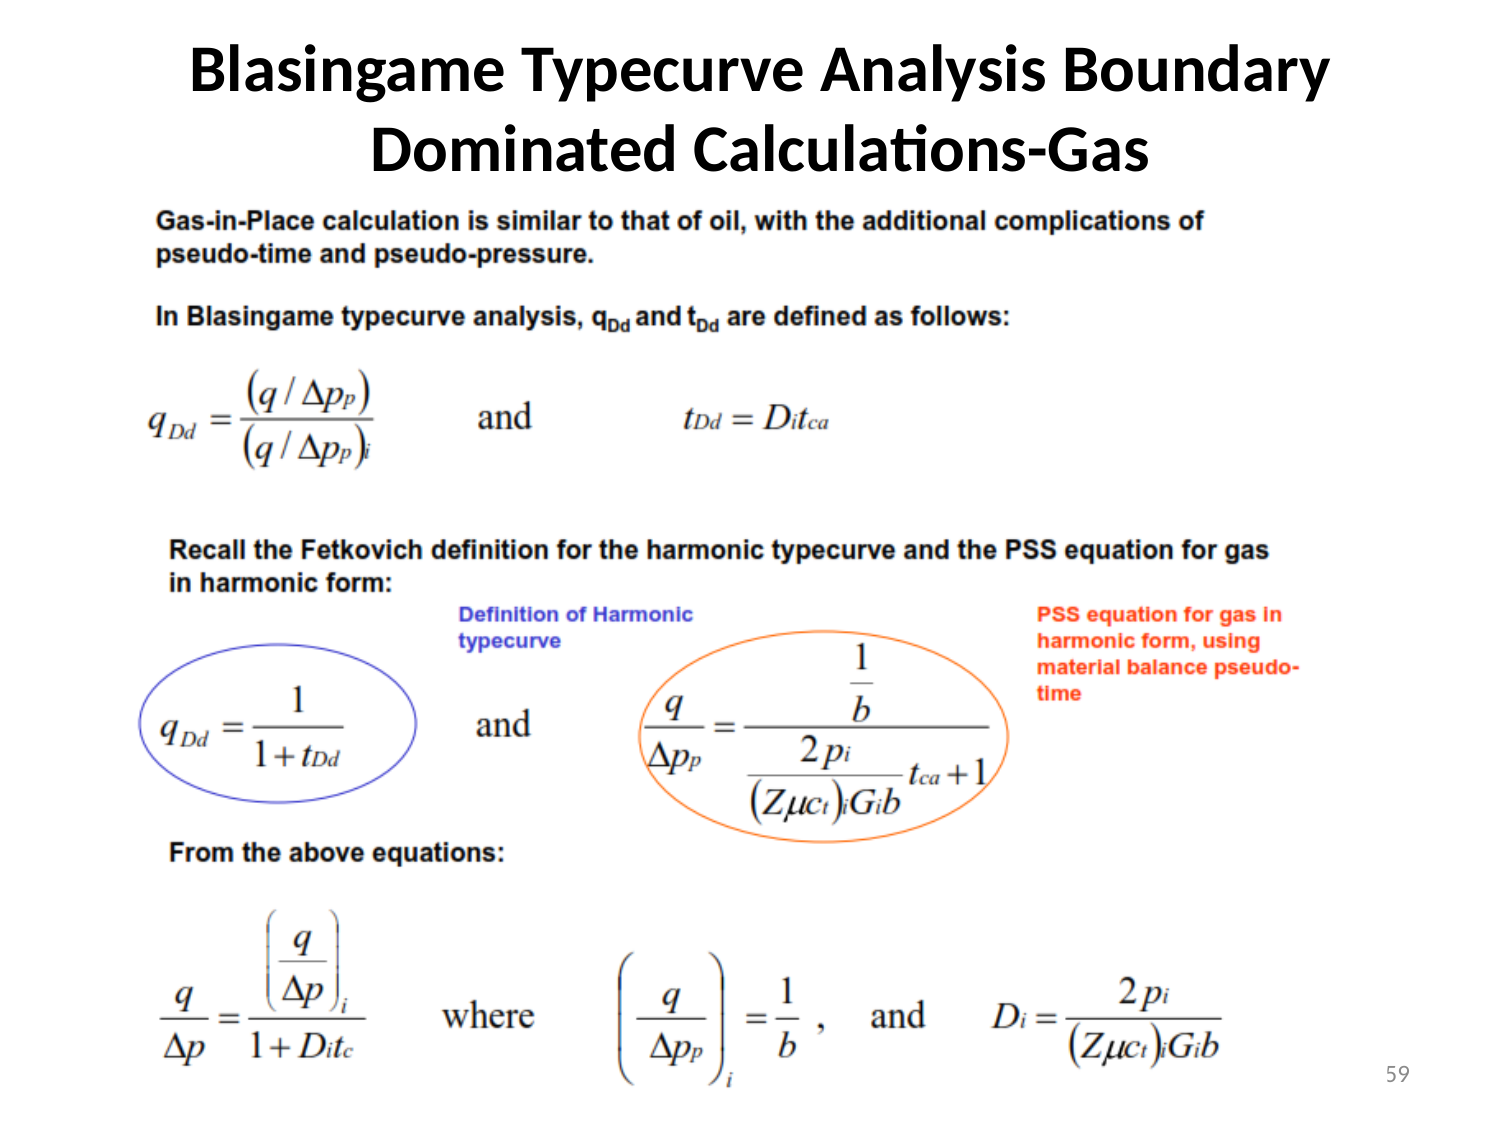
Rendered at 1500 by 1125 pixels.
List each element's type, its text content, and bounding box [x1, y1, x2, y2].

text_box Blasingame Typecurve Analysis Boundary Dominated Calculations-Gas [84, 17, 1438, 193]
slide_number 59 [1389, 1042, 1425, 1103]
picture [112, 192, 1388, 1099]
